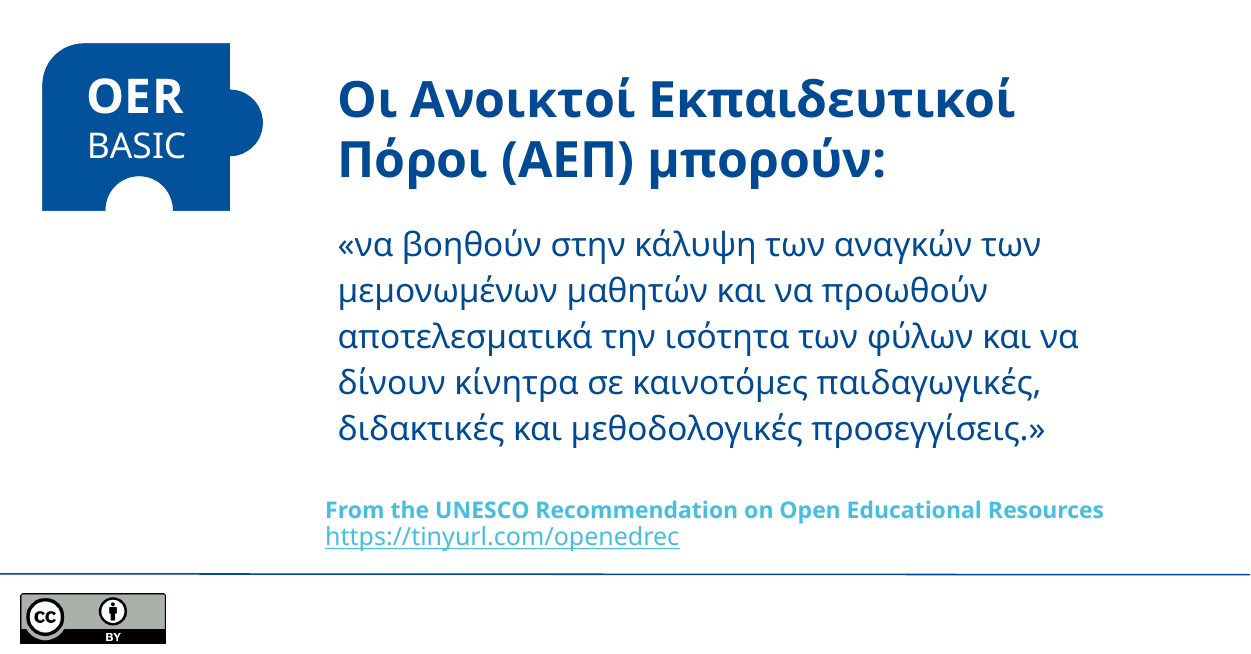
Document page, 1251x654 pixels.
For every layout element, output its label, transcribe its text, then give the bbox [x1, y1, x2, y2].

picture [41, 43, 263, 212]
text_box From the UNESCO Recommendation on Open Educational Resources [312, 482, 1250, 535]
text_box [0, 582, 1250, 654]
text_box «να βοηθούν στην κάλυψη των αναγκών των μεμονωμένων μαθητών και να προωθούν αποτελεσματικά την ισότητα των φύλων και να δίνουν κίνητρα σε καινοτόμες παιδαγωγικές, διδακτικές και μεθοδολογικές προσεγγίσεις.» [325, 204, 1104, 482]
text_box https://tinyurl.com/openedrec [312, 508, 765, 567]
picture [20, 592, 166, 645]
text_box Οι Ανοικτοί Εκπαιδευτικοί Πόροι (ΑΕΠ) μπορούν: [325, 54, 1052, 200]
text_box OER BASIC [266, 50, 410, 181]
